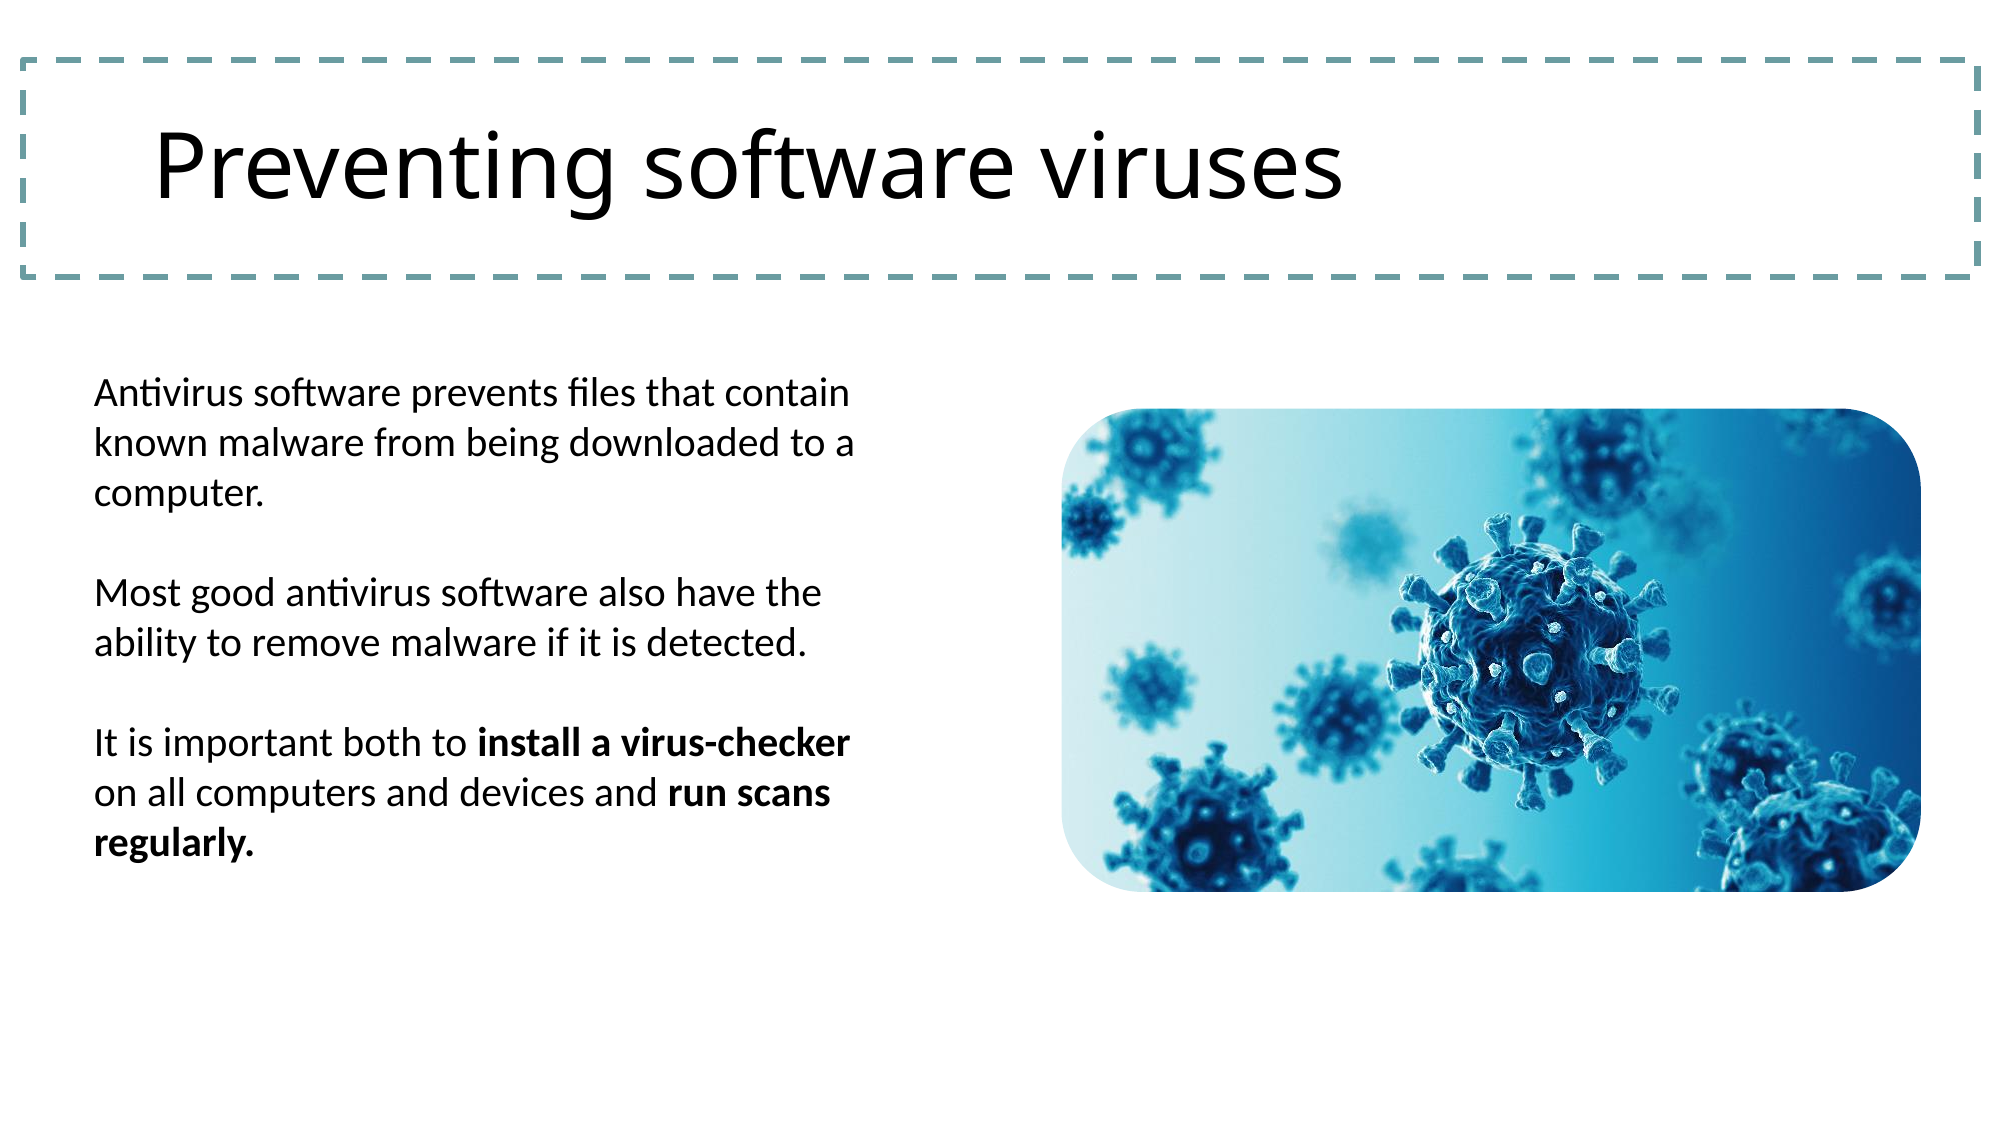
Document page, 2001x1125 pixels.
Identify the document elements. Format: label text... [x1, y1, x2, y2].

title Preventing software viruses [137, 59, 1863, 278]
text_box Antivirus software prevents files that contain known malware from being downloaded to a computer. Most good antivirus software also have the ability to remove malware if it is detected. It is important both to install a virus-checker on all computers and devices and run scans regularly. [78, 356, 876, 972]
picture [1061, 408, 1921, 892]
